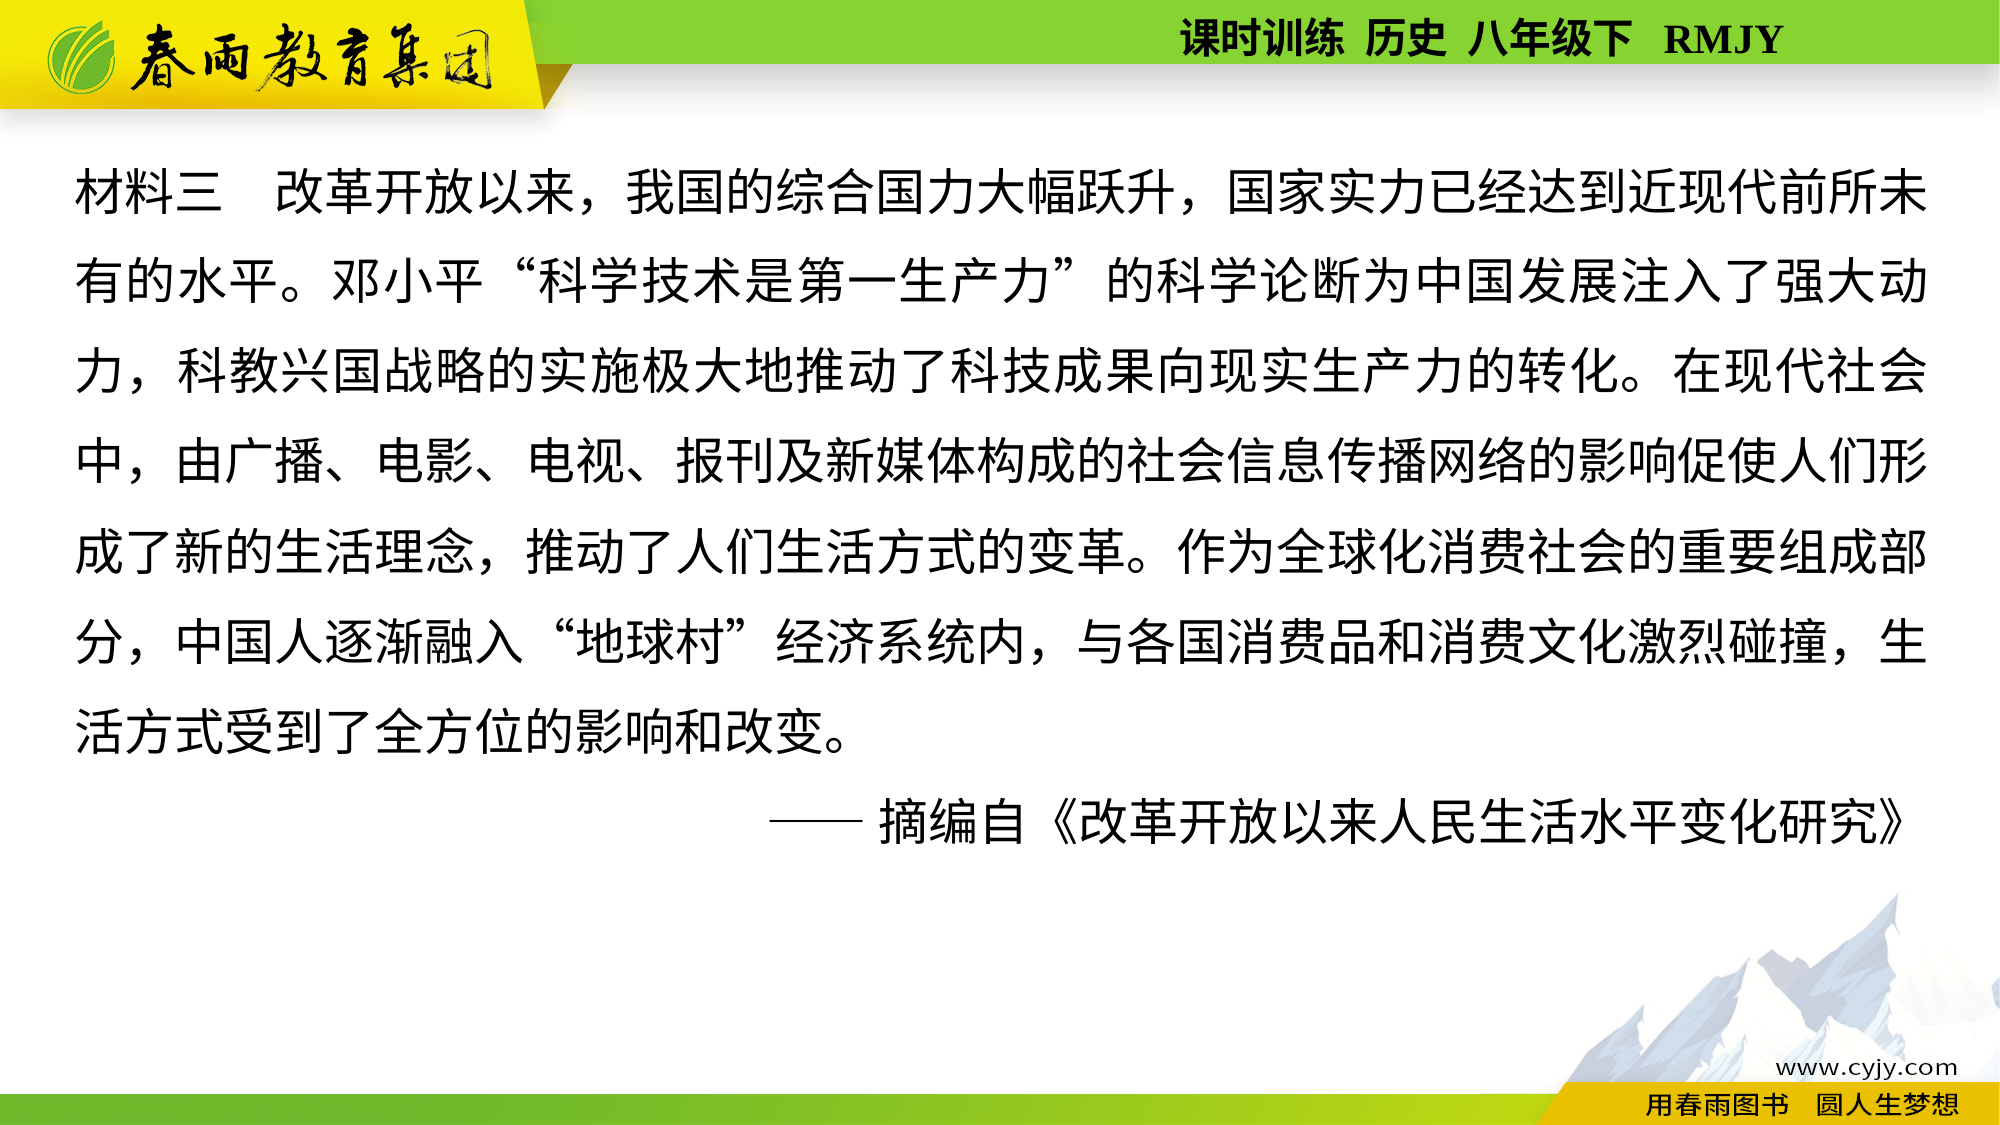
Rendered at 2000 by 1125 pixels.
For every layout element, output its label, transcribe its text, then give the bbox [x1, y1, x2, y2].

picture [0, 0, 2000, 1125]
list 材料三 改革开放以来，我国的综合国力大幅跃升，国家实力已经达到近现代前所未有的水平。邓小平“科学技术是第一生产力”的科学论断为中国发展注入了强大动力，科教兴国战略的实施极大地推动了科技成果向现实生产力的转化。在现代社会中，由广播、电影、电视、报刊及新媒体构成的社会信息传播网络的影响促使人们形成了新的生活理念，推动了人们生活方式的变革。作为全球化消费社会的重要组成部分，中国人逐渐融入“地球村”经济系统内，与各国消费品和消费文化激烈碰撞，生活方式受到了全方位的影响和改变。 ——摘编自《改革开放以来人民生活水平变化研究》 [59, 122, 1944, 865]
